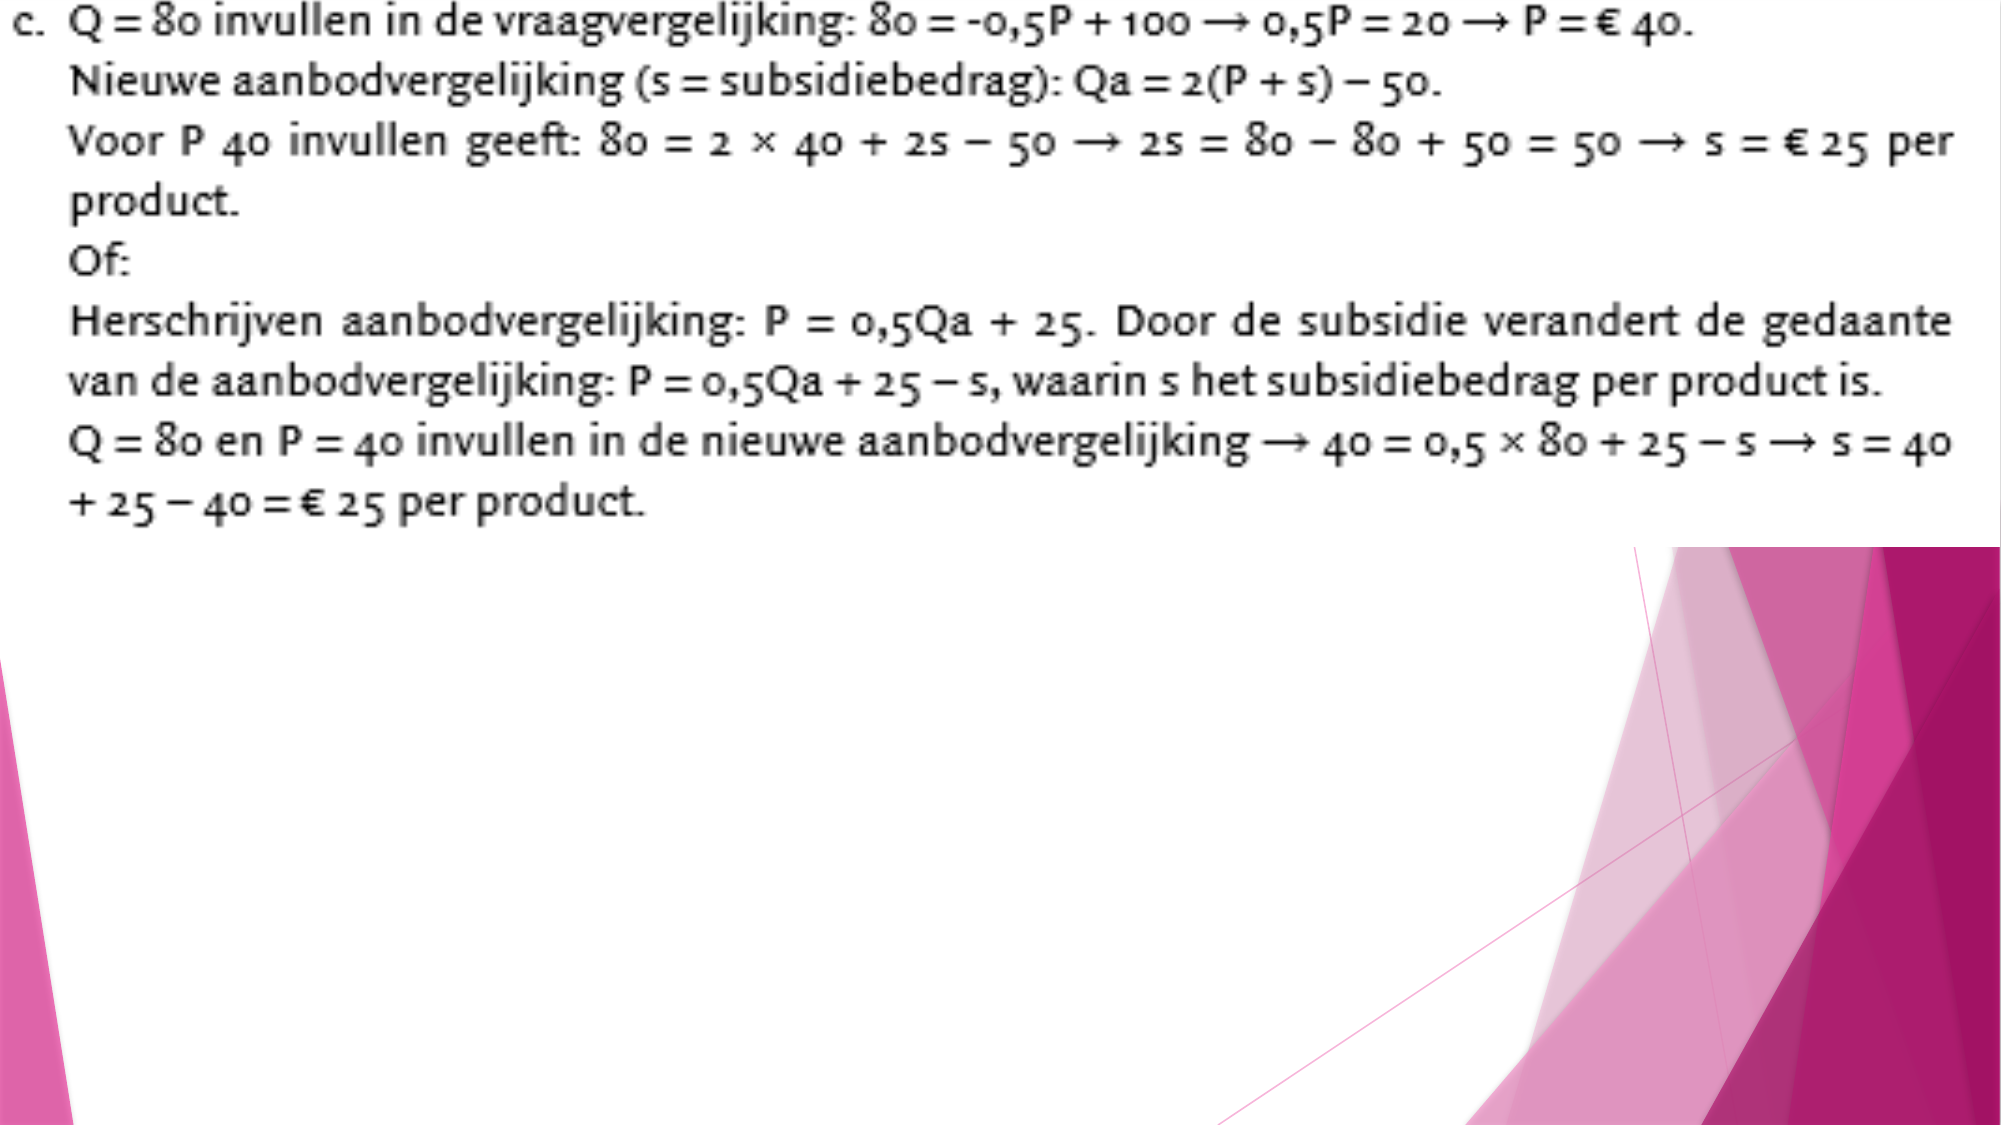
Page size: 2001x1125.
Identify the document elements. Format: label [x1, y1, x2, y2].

picture [0, 0, 2000, 548]
